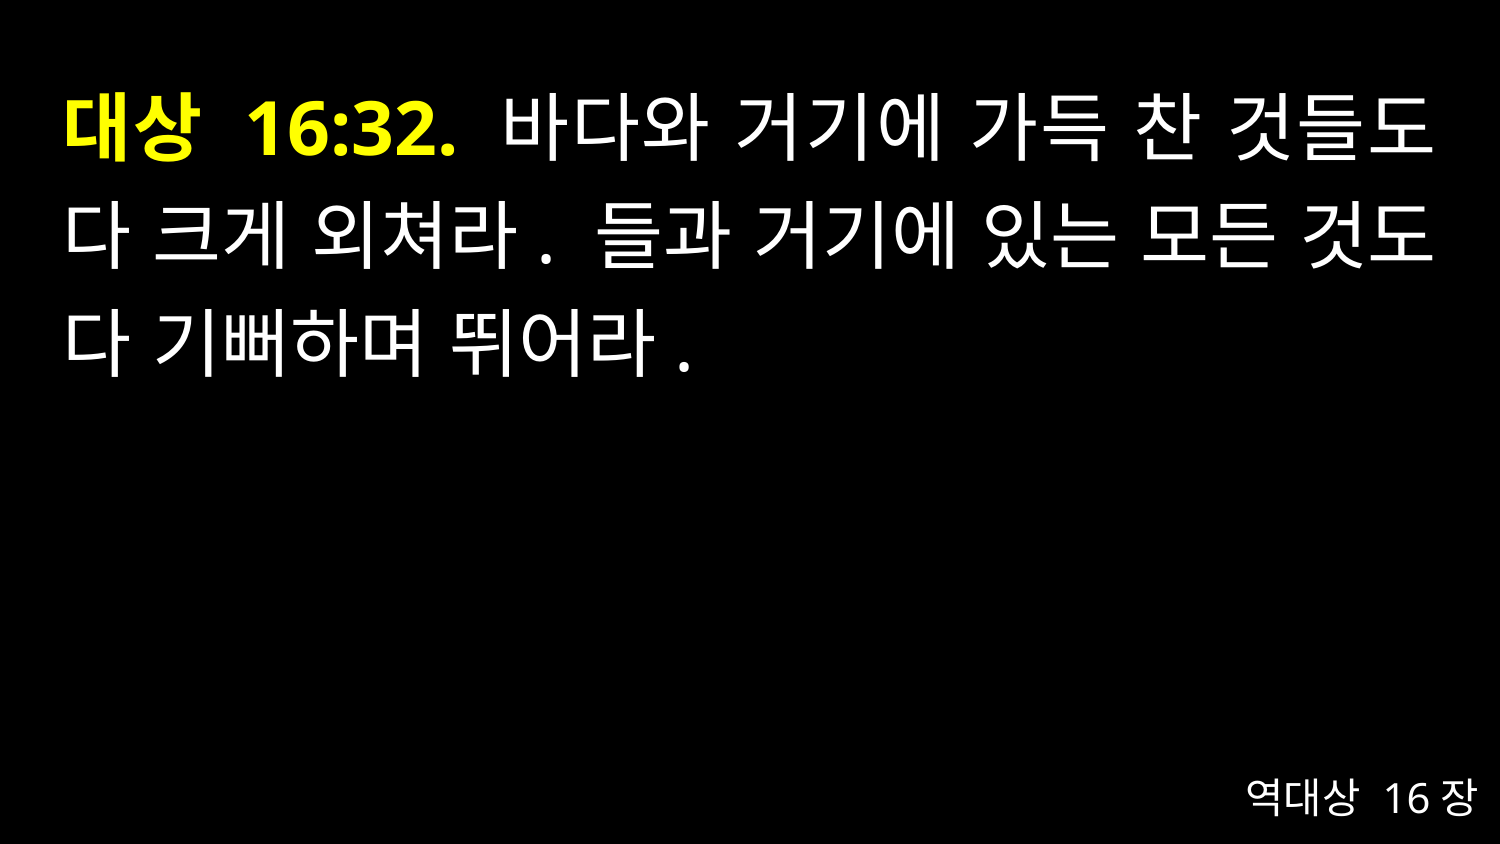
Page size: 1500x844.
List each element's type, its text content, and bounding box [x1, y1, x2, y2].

subtitle 역대상 16장 [916, 770, 1500, 844]
title 대상 16:32. 바다와 거기에 가득 찬 것들도 다 크게 외쳐라. 들과 거기에 있는 모든 것도 다 기뻐하며 뛰어라. [0, 0, 1500, 844]
